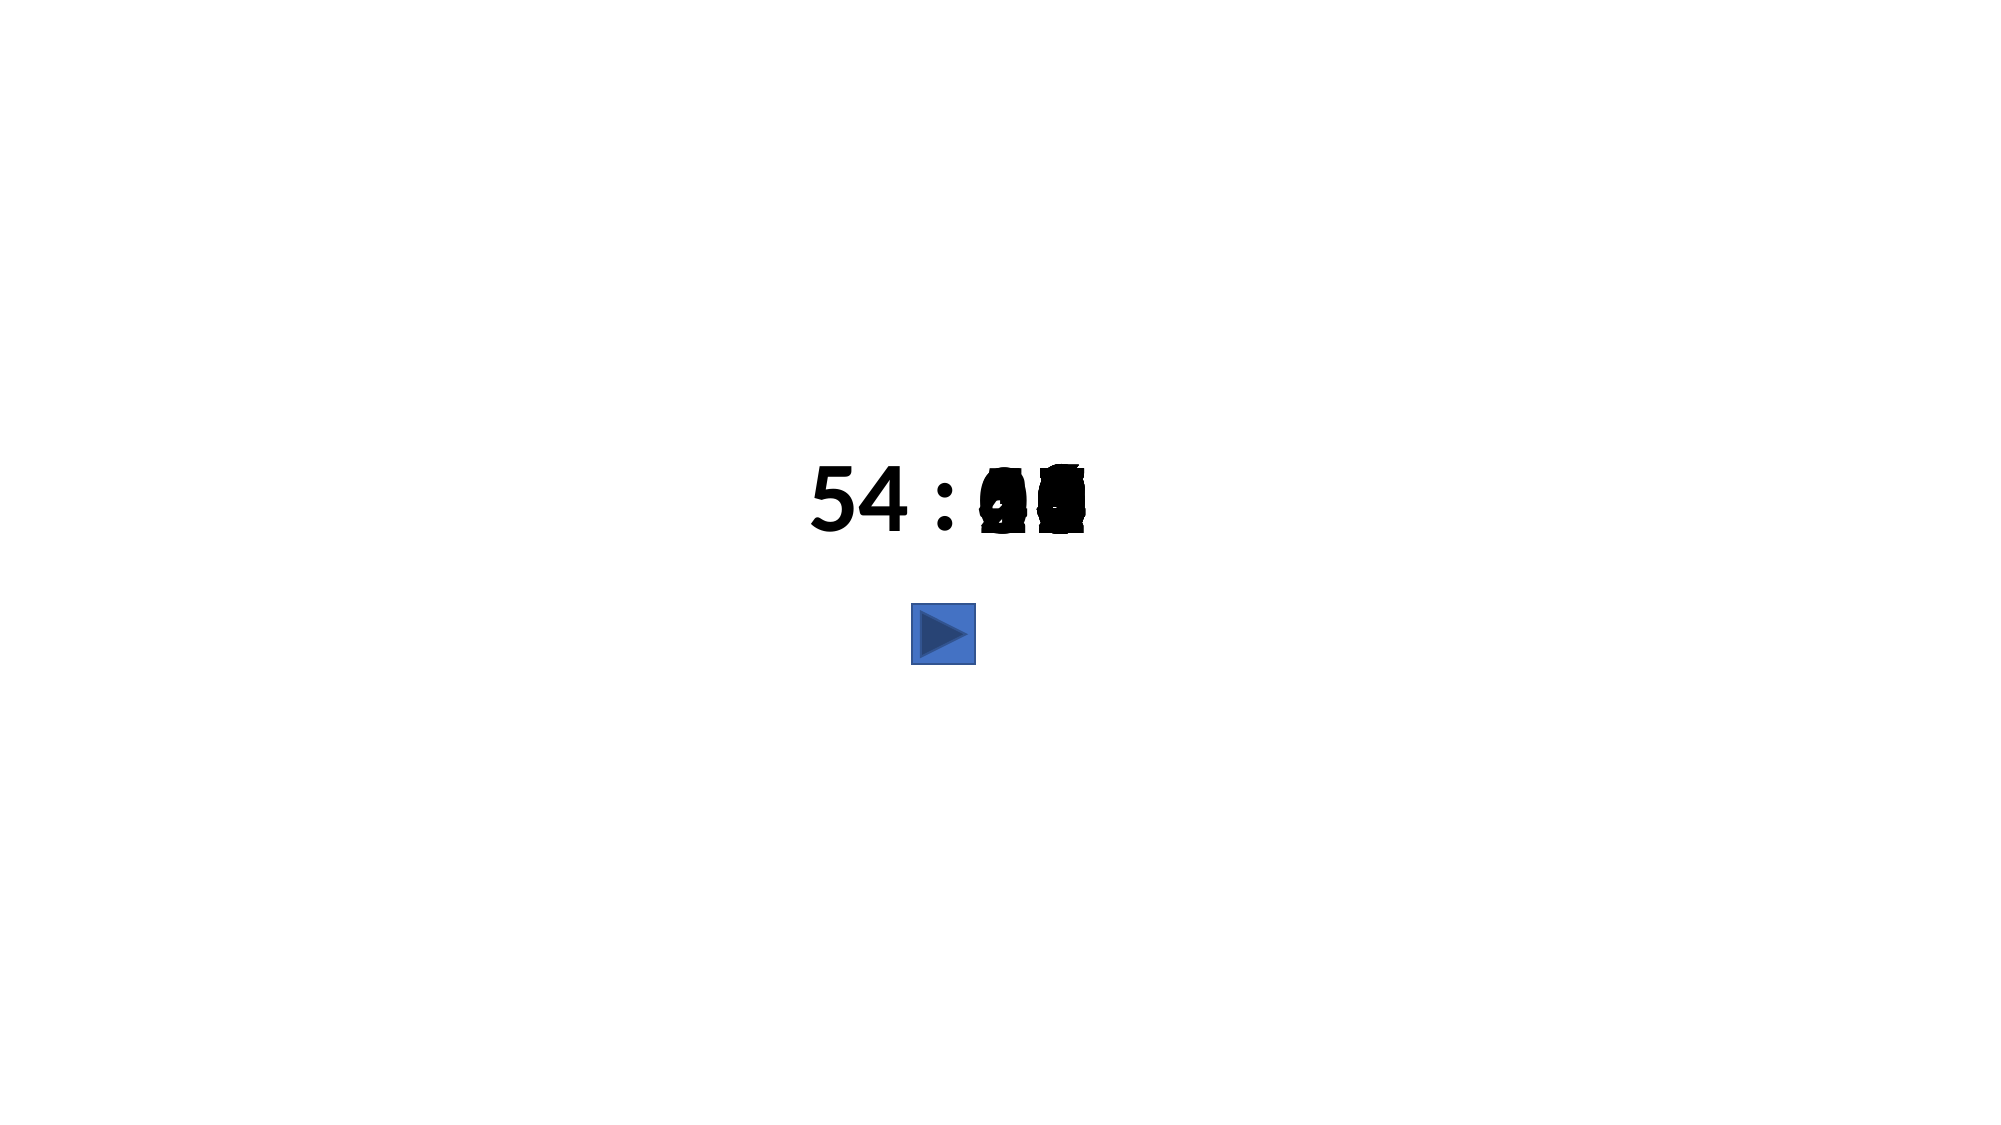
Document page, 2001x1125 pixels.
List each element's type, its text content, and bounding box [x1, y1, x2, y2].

slide_number 53 [784, 461, 925, 522]
